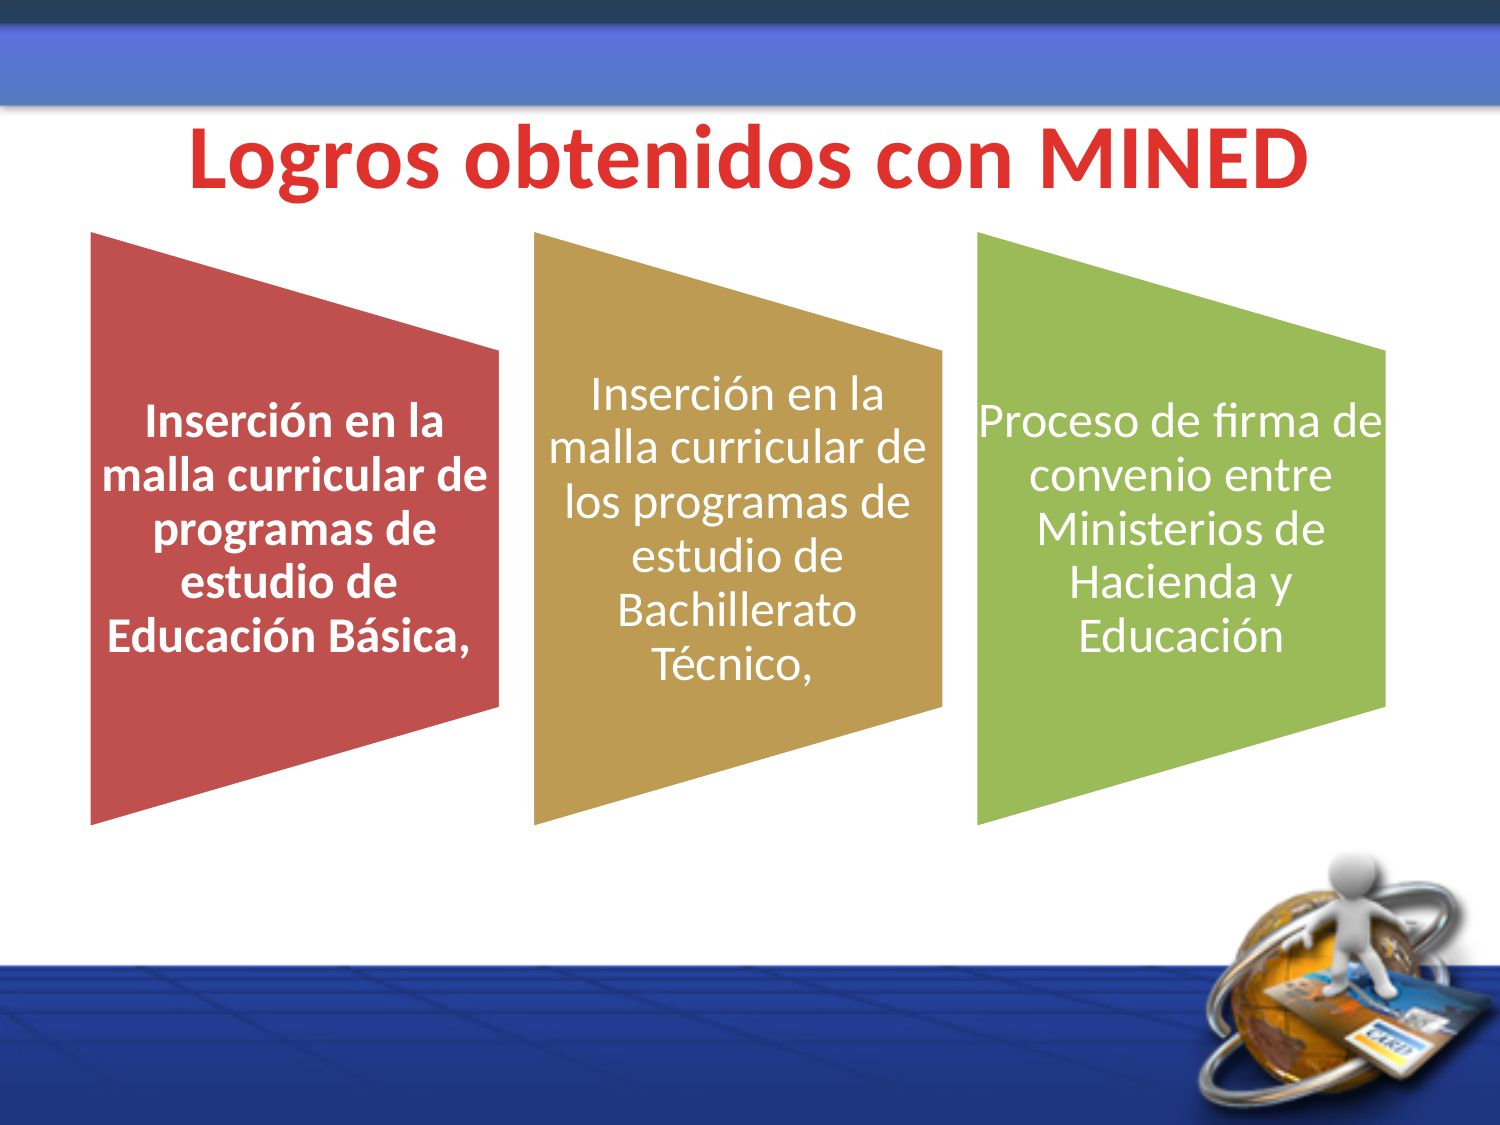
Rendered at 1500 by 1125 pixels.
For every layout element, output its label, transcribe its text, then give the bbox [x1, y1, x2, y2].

picture [0, 0, 1500, 1125]
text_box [88, 228, 1389, 829]
text_box Logros obtenidos con MINED [74, 58, 1425, 247]
